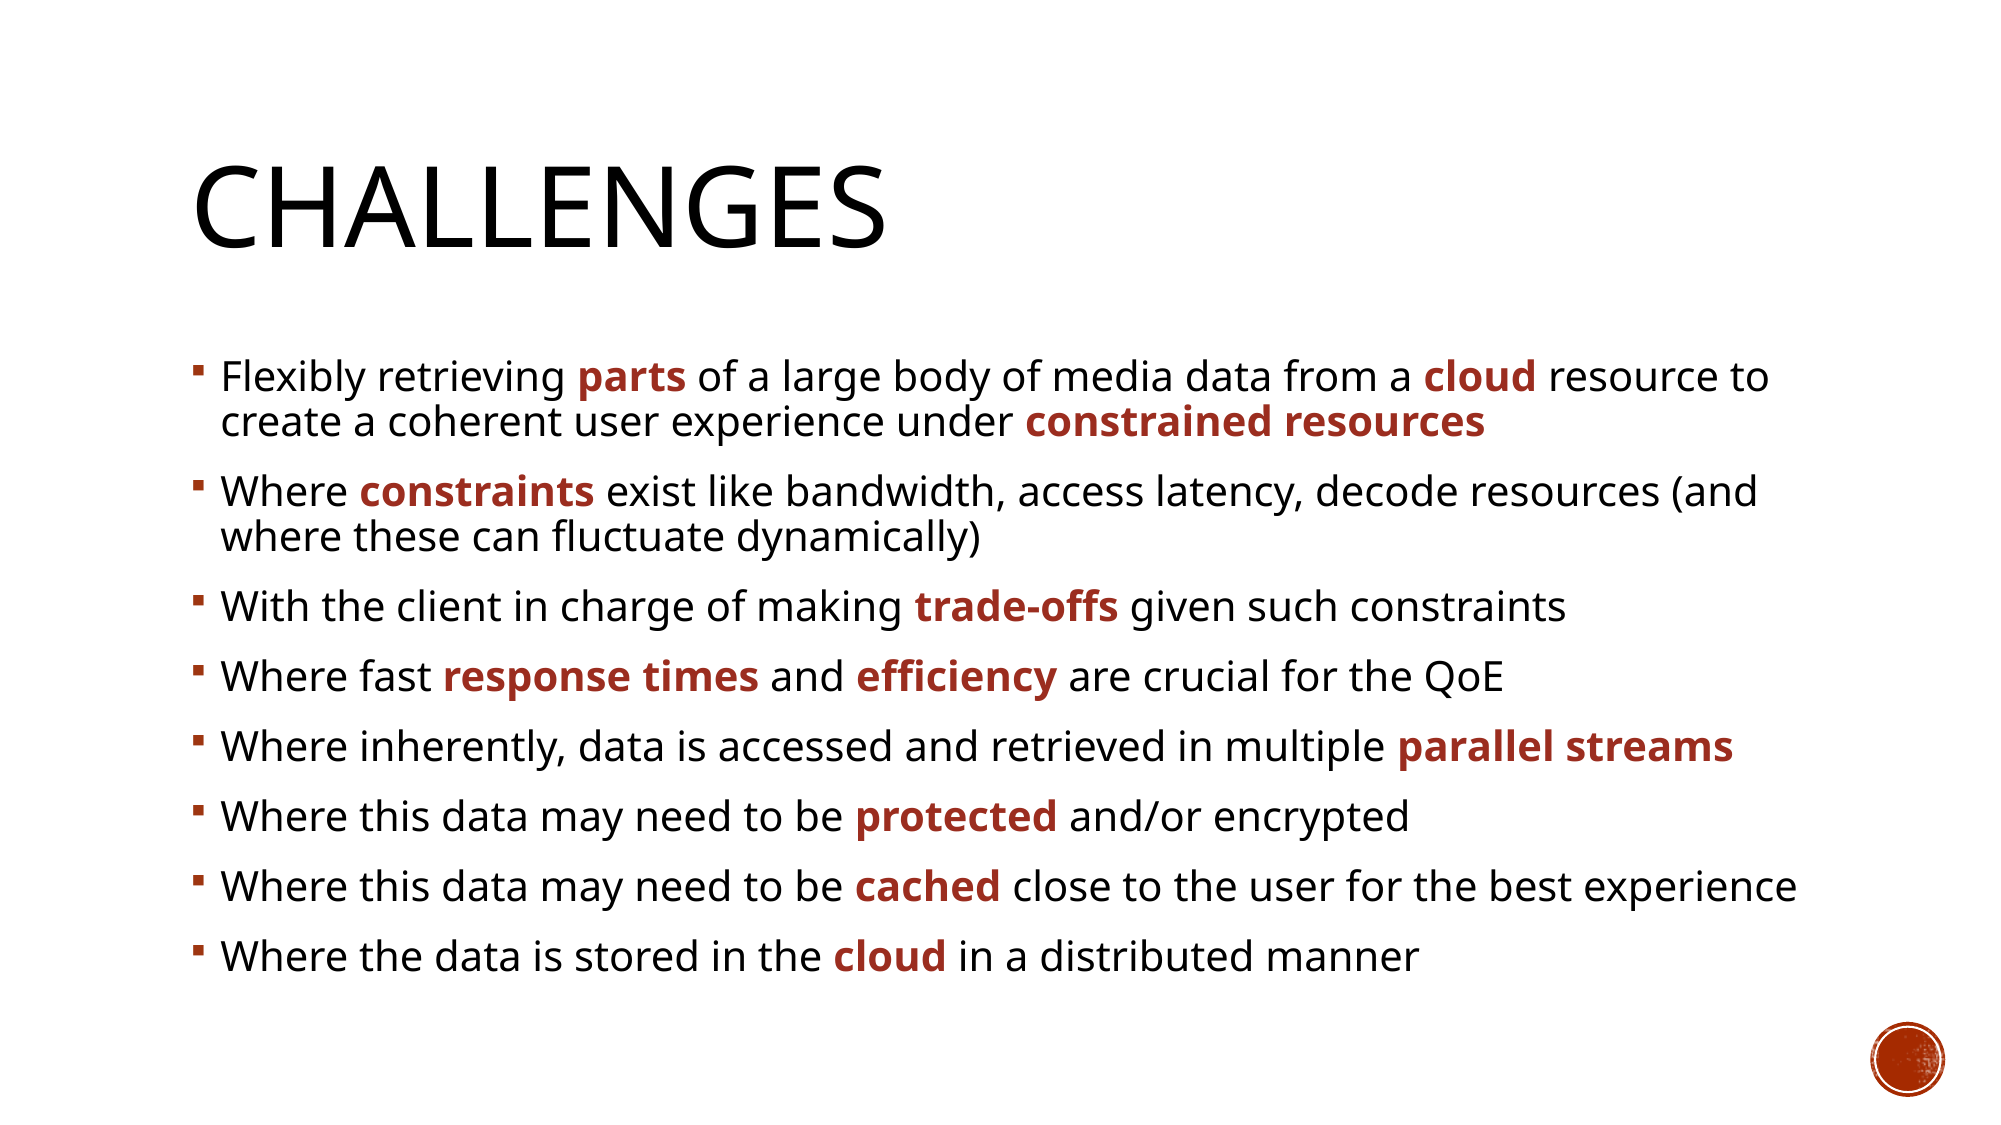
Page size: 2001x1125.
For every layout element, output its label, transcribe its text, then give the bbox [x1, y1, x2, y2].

list Flexibly retrieving parts of a large body of media data from a cloud resource to create a coherent user experience under constrained resources Where constraints exist like bandwidth, access latency, decode resources (and where these can fluctuate dynamically) With the client in charge of making trade-offs given such constraints Where fast response times and efficiency are crucial for the QoE Where inherently, data is accessed and retrieved in multiple parallel streams Where this data may need to be protected and/or encrypted Where this data may need to be cached close to the user for the best experience Where the data is stored in the cloud in a distributed manner [175, 348, 1826, 1013]
title Challenges [175, 79, 1826, 344]
